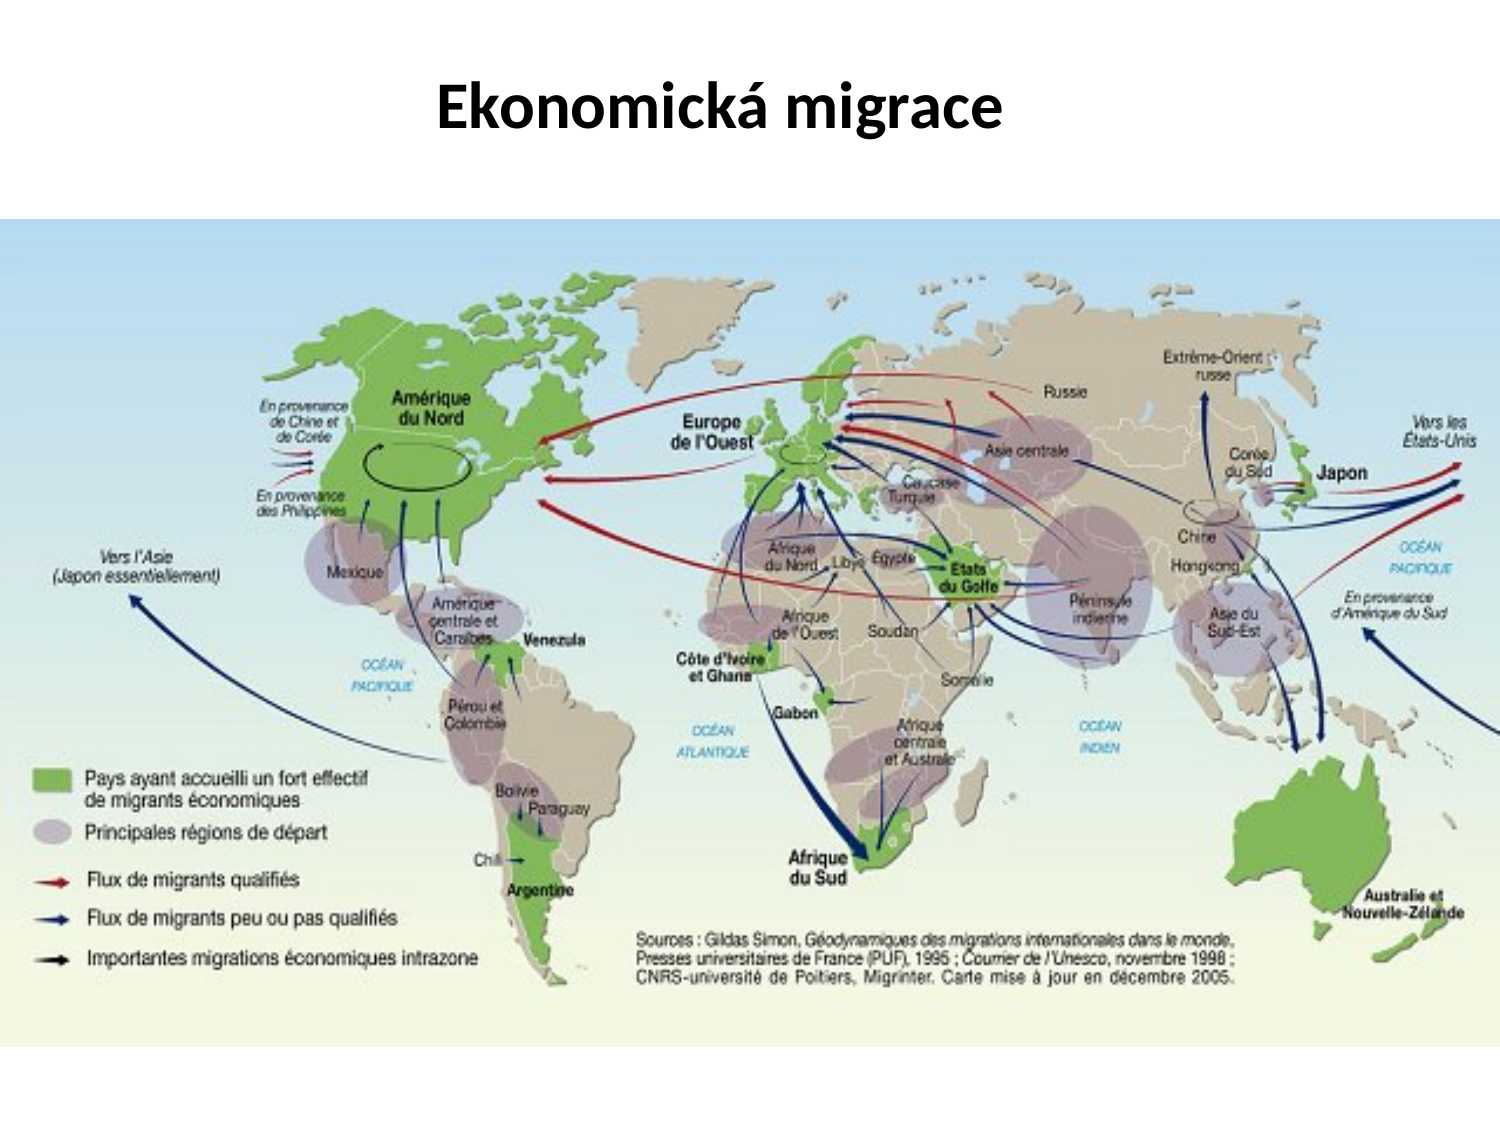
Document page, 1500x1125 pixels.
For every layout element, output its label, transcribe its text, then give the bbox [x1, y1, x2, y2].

picture [0, 219, 1500, 1047]
text_box Ekonomická migrace [159, 54, 1282, 150]
